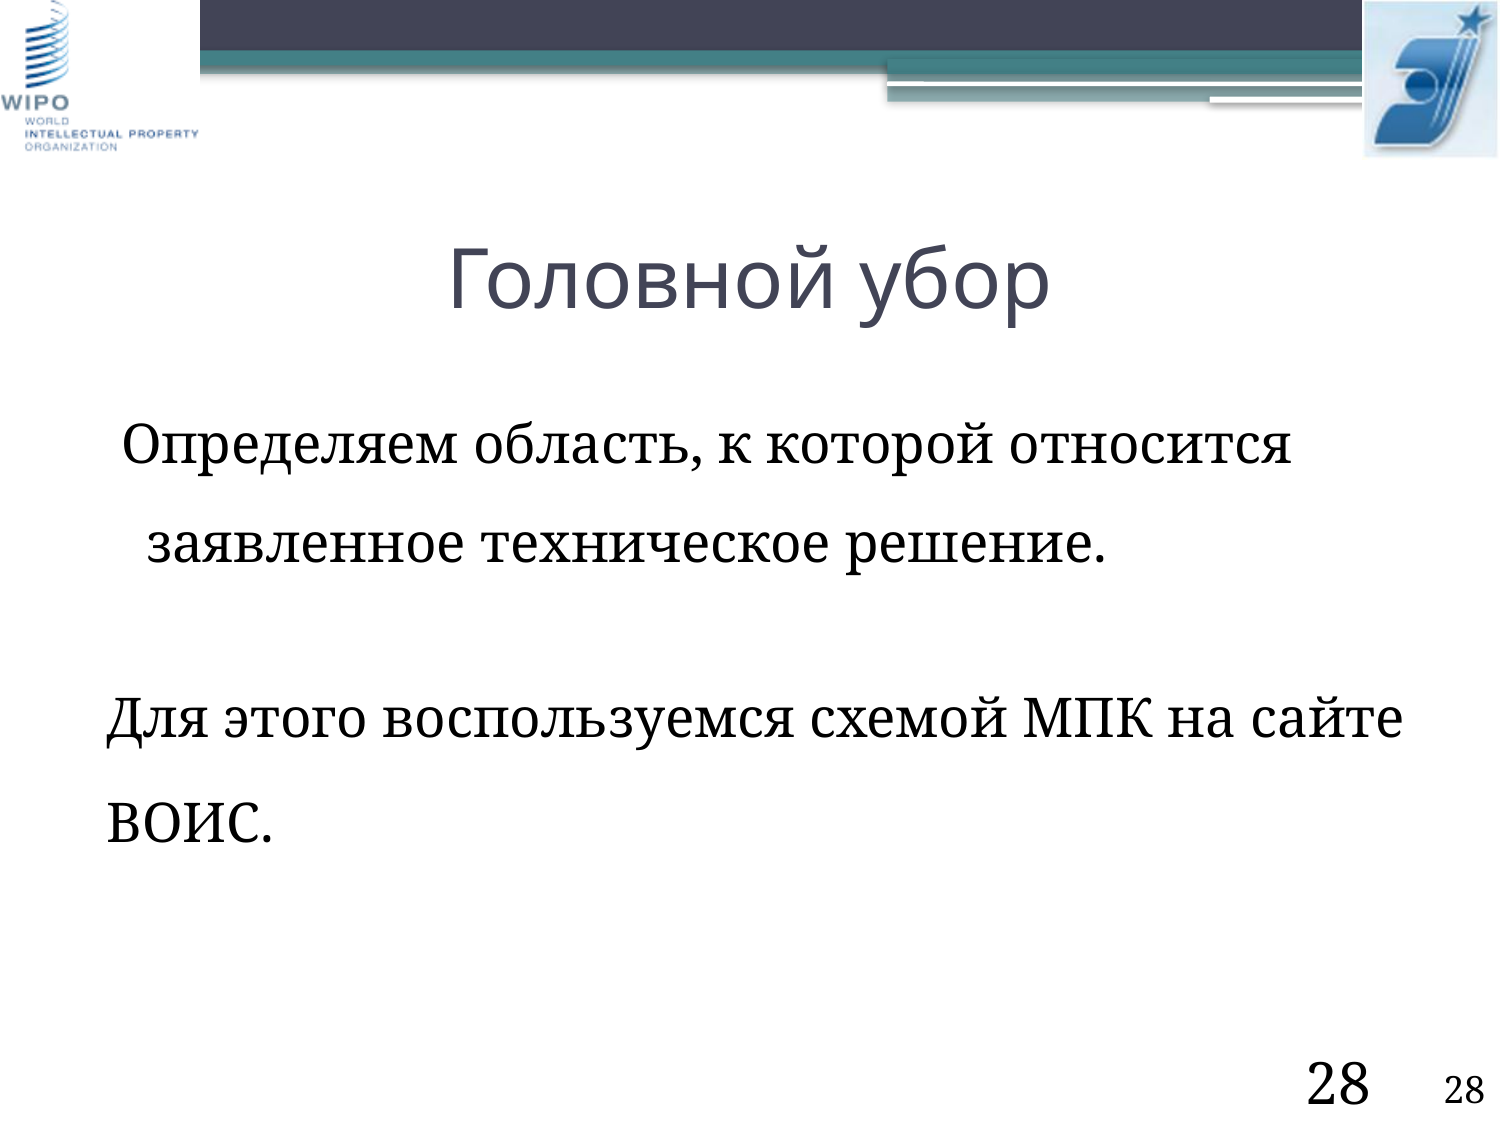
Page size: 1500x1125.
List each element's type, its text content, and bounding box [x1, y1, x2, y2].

slide_number 28 [1374, 1065, 1500, 1125]
title Головной убор [75, 187, 1425, 363]
picture [1362, 0, 1500, 161]
text_box 28 [1291, 1039, 1500, 1125]
picture [0, 0, 200, 153]
list Определяем область, к которой относится заявленное техническое решение. Для этого воспользуемся схемой МПК на сайте ВОИС. [75, 368, 1425, 1079]
